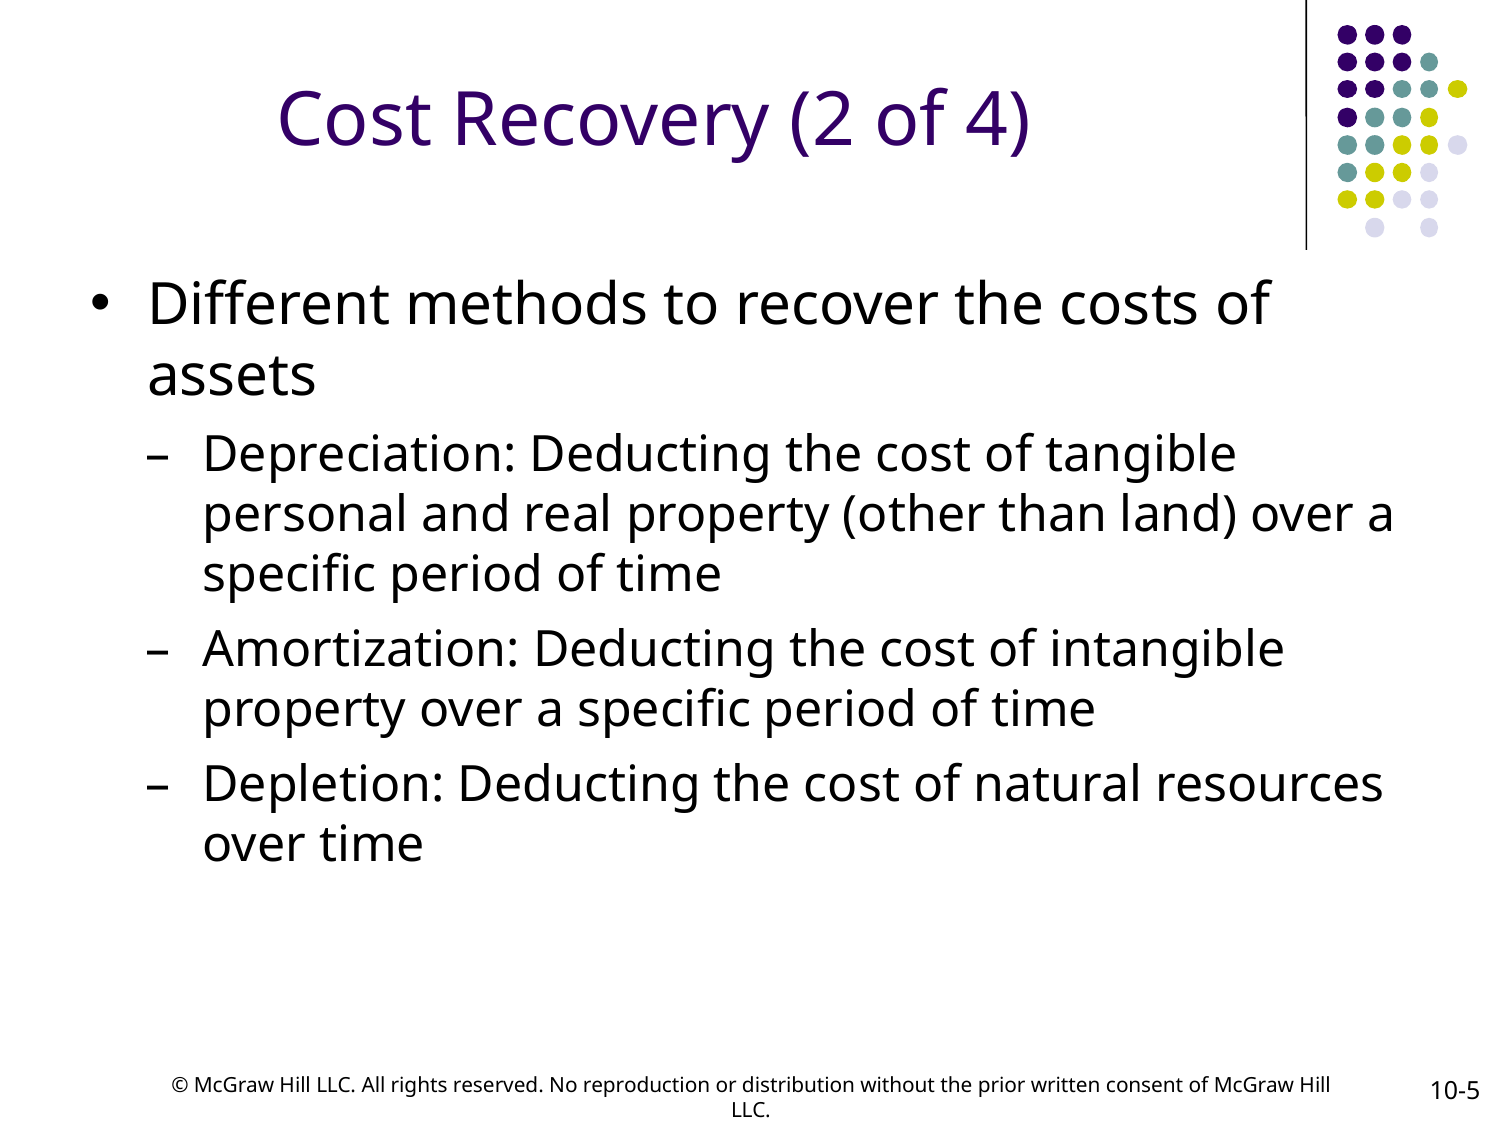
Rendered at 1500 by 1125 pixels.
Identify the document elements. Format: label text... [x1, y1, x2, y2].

slide_number 10-5 [1345, 1061, 1496, 1122]
list Different methods to recover the costs of assets Depreciation: Deducting the cost of tangible personal and real property (other than land) over a specific period of time Amortization: Deducting the cost of intangible property over a specific period of time Depletion: Deducting the cost of natural resources over time [75, 259, 1425, 1062]
title Cost Recovery (2 of 4) [32, 8, 1275, 234]
